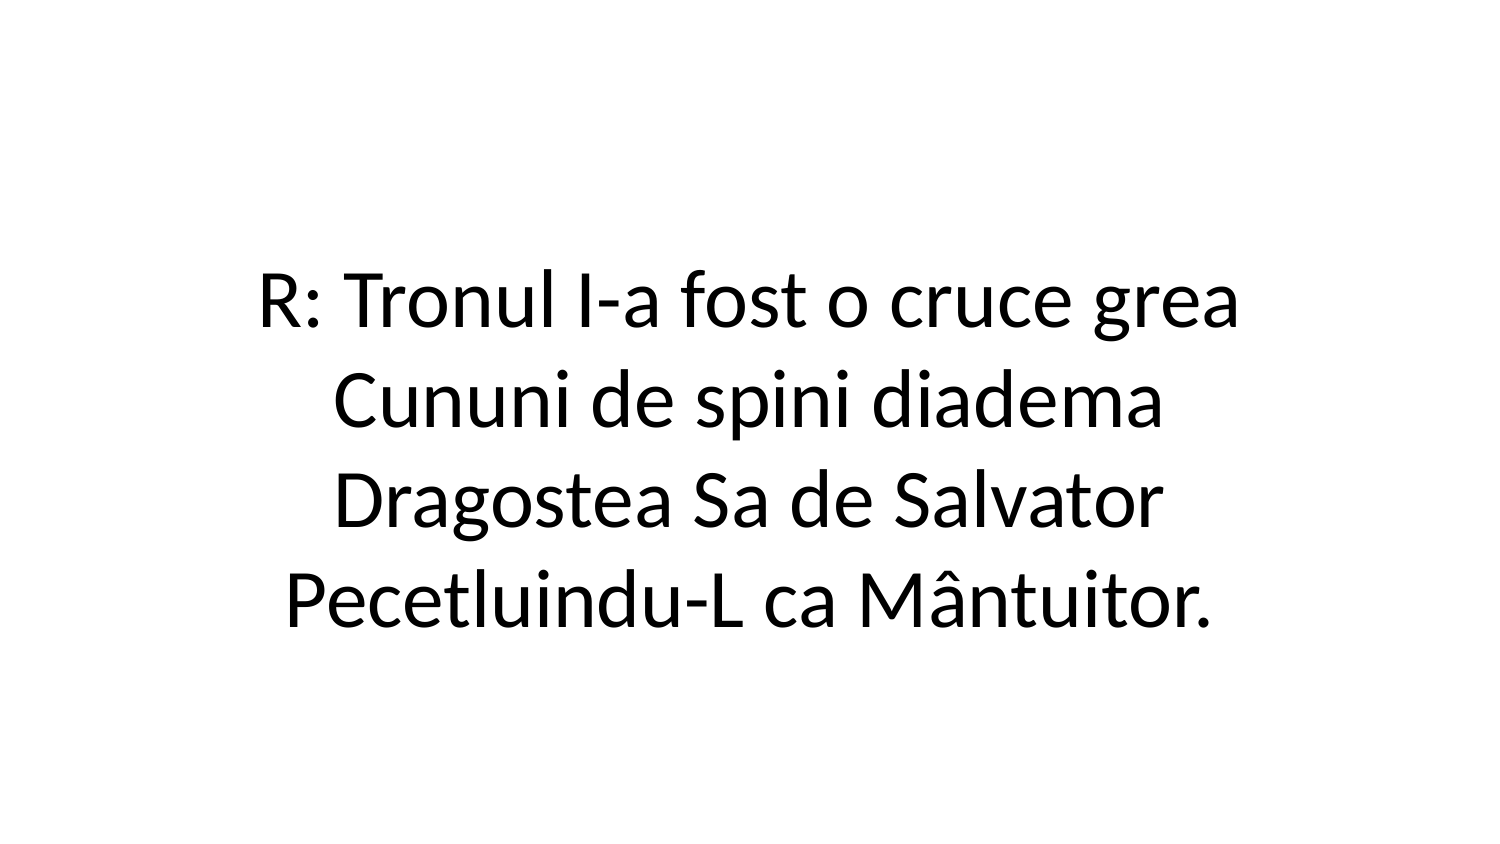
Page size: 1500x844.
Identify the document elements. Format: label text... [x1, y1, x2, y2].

text_box R: Tronul I-a fost o cruce grea Cununi de spini diadema Dragostea Sa de Salvator Pecetluindu-L ca Mântuitor. [242, 192, 1258, 652]
